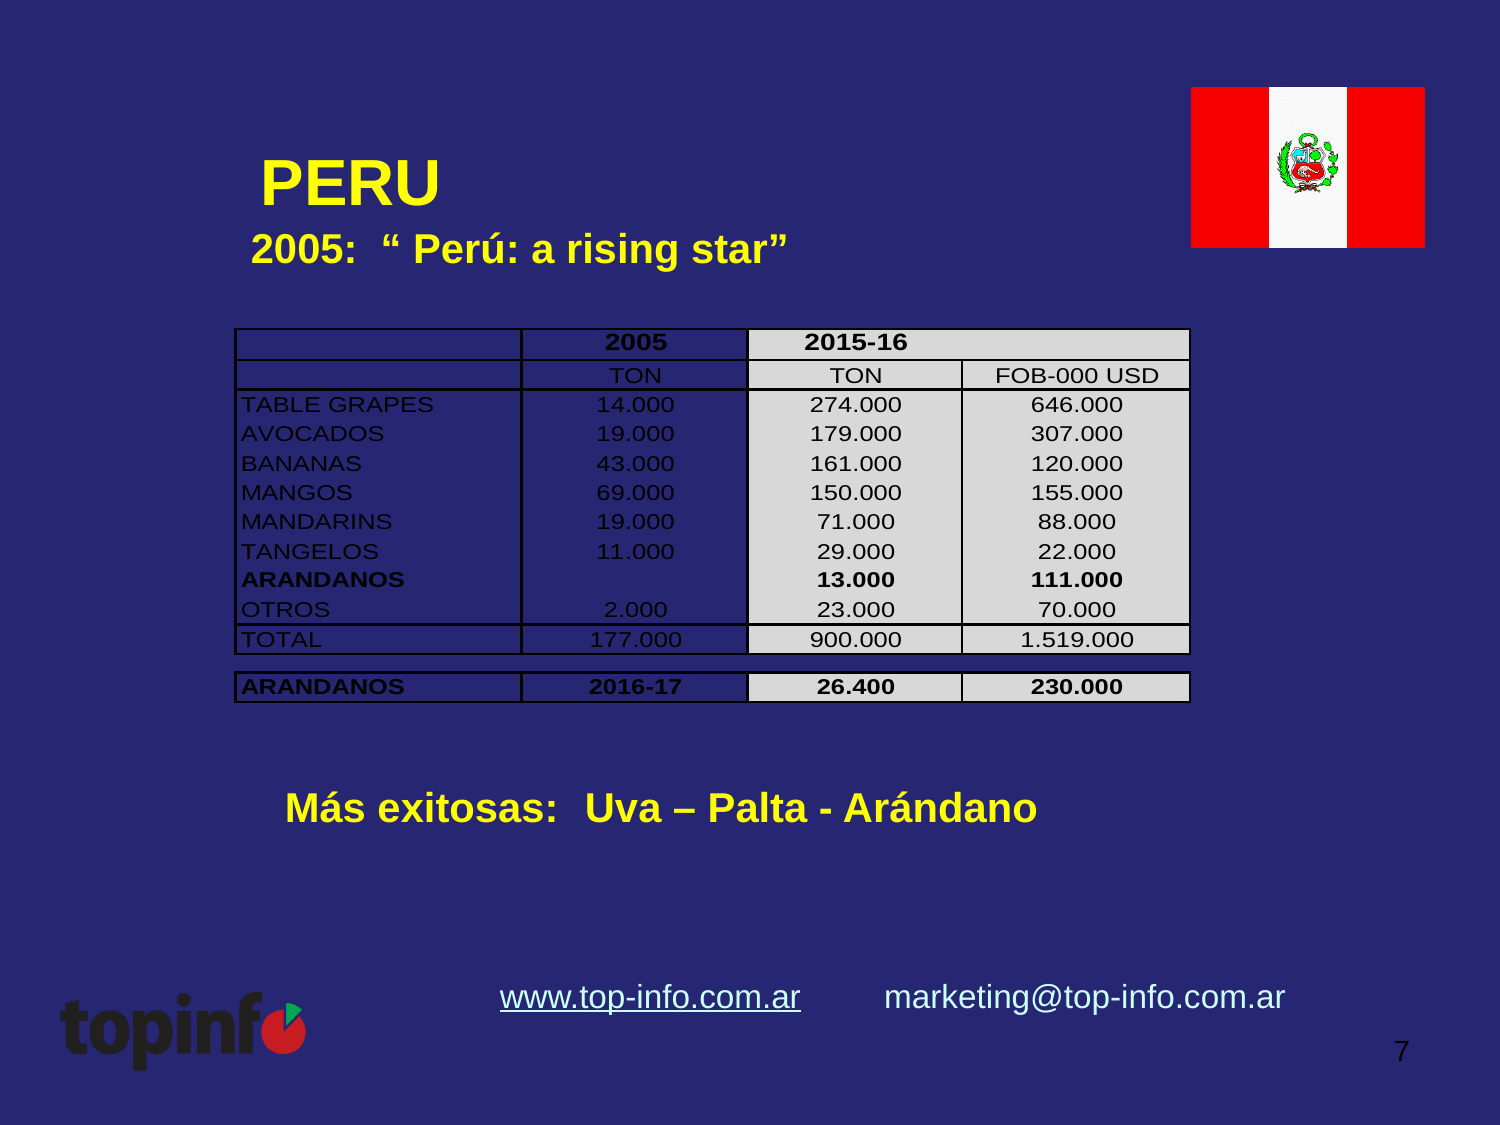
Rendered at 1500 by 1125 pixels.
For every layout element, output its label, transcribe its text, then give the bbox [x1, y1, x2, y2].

footer www.top-info.com.ar marketing@top-info.com.ar [361, 967, 1426, 1015]
picture [234, 327, 1192, 704]
slide_number 7 [1074, 1024, 1426, 1103]
text_box PERU [41, 87, 662, 238]
picture [40, 967, 322, 1093]
text_box 2005: “ Perú: a rising star” [236, 214, 805, 280]
text_box Más exitosas: Uva – Palta - Arándano [269, 773, 1053, 839]
picture [1191, 87, 1426, 248]
